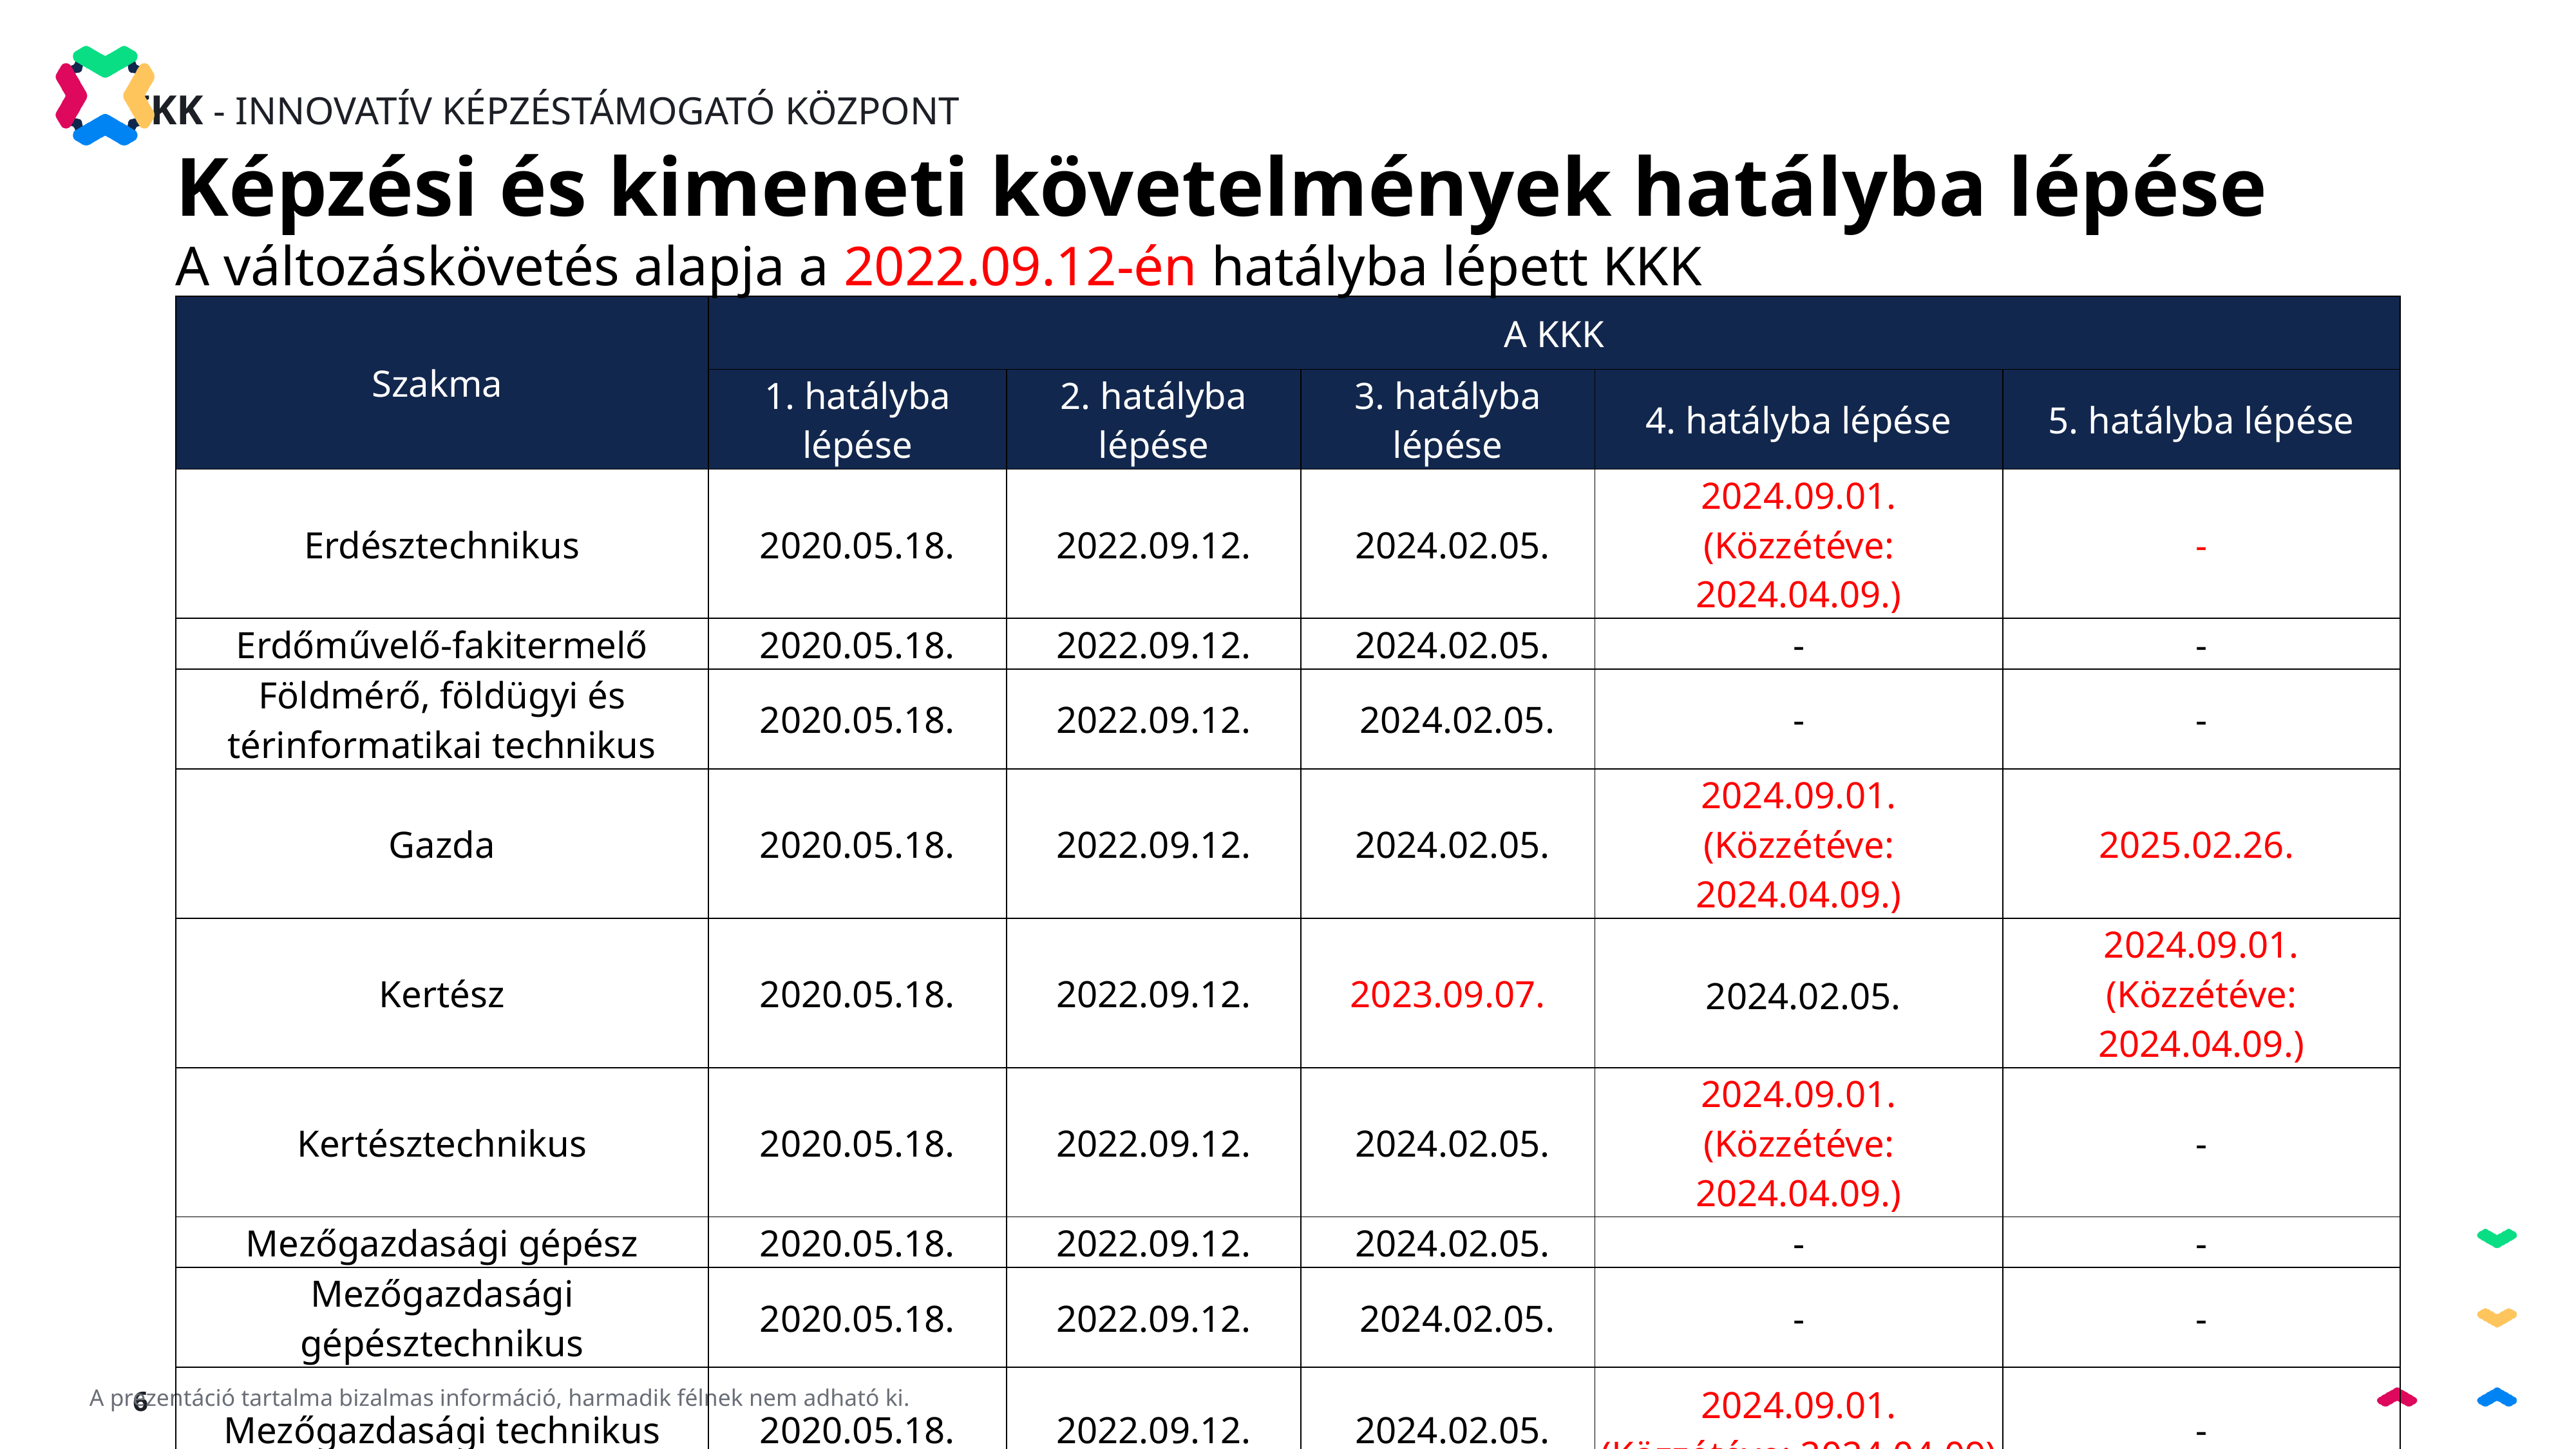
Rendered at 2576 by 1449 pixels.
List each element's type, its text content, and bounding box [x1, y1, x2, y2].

table_cell 2020.05.18. [709, 919, 1006, 1067]
table_cell Mezőgazdasági gépésztechnikus [176, 1268, 708, 1367]
table_cell 3. hatályba lépése [1302, 370, 1595, 469]
table_cell - [1595, 1268, 2002, 1367]
picture [2401, 1229, 2517, 1406]
table_cell Erdésztechnikus [176, 469, 708, 618]
table_cell 2024.09.01. (Közzétéve: 2024.04.09.) [1595, 1068, 2002, 1217]
table_cell 2020.05.18. [709, 1068, 1006, 1217]
table_cell - [1595, 619, 2002, 668]
table_cell 2022.09.12. [1007, 619, 1300, 668]
table_cell 2020.05.18. [709, 1368, 1006, 1449]
table_cell 2022.09.12. [1007, 919, 1300, 1067]
table_cell Erdőművelő-fakitermelő [176, 619, 708, 668]
table_cell Mezőgazdasági technikus [176, 1368, 708, 1449]
picture [55, 46, 155, 146]
table_cell - [2003, 1068, 2400, 1217]
table_cell 2024.02.05. [1302, 1068, 1595, 1217]
table_cell 5. hatályba lépése [2003, 370, 2400, 469]
table_cell 2024.09.01. (Közzétéve: 2024.04.09.) [2003, 919, 2400, 1067]
table_cell Kertésztechnikus [176, 1068, 708, 1217]
table_cell 2020.05.18. [709, 1217, 1006, 1267]
table_cell 2022.09.12. [1007, 1368, 1300, 1449]
table_cell 2025.02.26. [2003, 770, 2400, 918]
table_cell - [2003, 1368, 2400, 1449]
table_cell 2022.09.12. [1007, 770, 1300, 918]
table_cell 2024.02.05. [1302, 469, 1595, 618]
table_cell - [2003, 1217, 2400, 1267]
table_cell - [1595, 670, 2002, 768]
table_cell Kertész [176, 919, 708, 1067]
table_cell 2022.09.12. [1007, 670, 1300, 768]
table_cell 2020.05.18. [709, 619, 1006, 668]
table_cell 2020.05.18. [709, 1268, 1006, 1367]
table_cell Földmérő, földügyi és térinformatikai technikus [176, 670, 708, 768]
table_cell - [1595, 1217, 2002, 1267]
table_cell 2020.05.18. [709, 469, 1006, 618]
table_cell 2024.09.01. (Közzétéve: 2024.04.09.) [1595, 469, 2002, 618]
table_cell Mezőgazdasági gépész [176, 1217, 708, 1267]
table_cell - [2003, 619, 2400, 668]
table_cell 2022.09.12. [1007, 1217, 1300, 1267]
table_cell 2024.02.05. [1302, 770, 1595, 918]
table_cell - [2003, 670, 2400, 768]
list Képzési és kimeneti követelmények hatályba lépése A változáskövetés alapja a 2022.09.12-én hatályba lépett KKK [175, 135, 2336, 318]
table_cell 4. hatályba lépése [1595, 370, 2002, 469]
table_header A KKK [709, 297, 2400, 369]
table_cell 2022.09.12. [1007, 469, 1300, 618]
table_cell - [2003, 469, 2400, 618]
table_cell 2020.05.18. [709, 770, 1006, 918]
table_cell 2024.02.05. [1595, 919, 2002, 1067]
table_cell 2022.09.12. [1007, 1068, 1300, 1217]
table_cell 2024.02.05. [1302, 1368, 1595, 1449]
table_cell 2022.09.12. [1007, 1268, 1300, 1367]
table_cell 2024.02.05. [1302, 1268, 1595, 1367]
table_cell Gazda [176, 770, 708, 918]
table_cell 2. hatályba lépése [1007, 370, 1300, 469]
table_cell 2020.05.18. [709, 670, 1006, 768]
table_cell 2024.02.05. [1302, 619, 1595, 668]
table_header Szakma [176, 318, 708, 469]
table_cell 1. hatályba lépése [709, 370, 1006, 469]
table_cell 2024.02.05. [1302, 1217, 1595, 1267]
table_cell 2024.09.01. (Közzétéve: 2024.04.09) [1595, 1368, 2002, 1449]
table_cell 2023.09.07. [1302, 919, 1595, 1067]
table_cell - [2003, 1268, 2400, 1367]
table_cell 2024.02.05. [1302, 670, 1595, 768]
table_cell 2024.09.01. (Közzétéve: 2024.04.09.) [1595, 770, 2002, 918]
